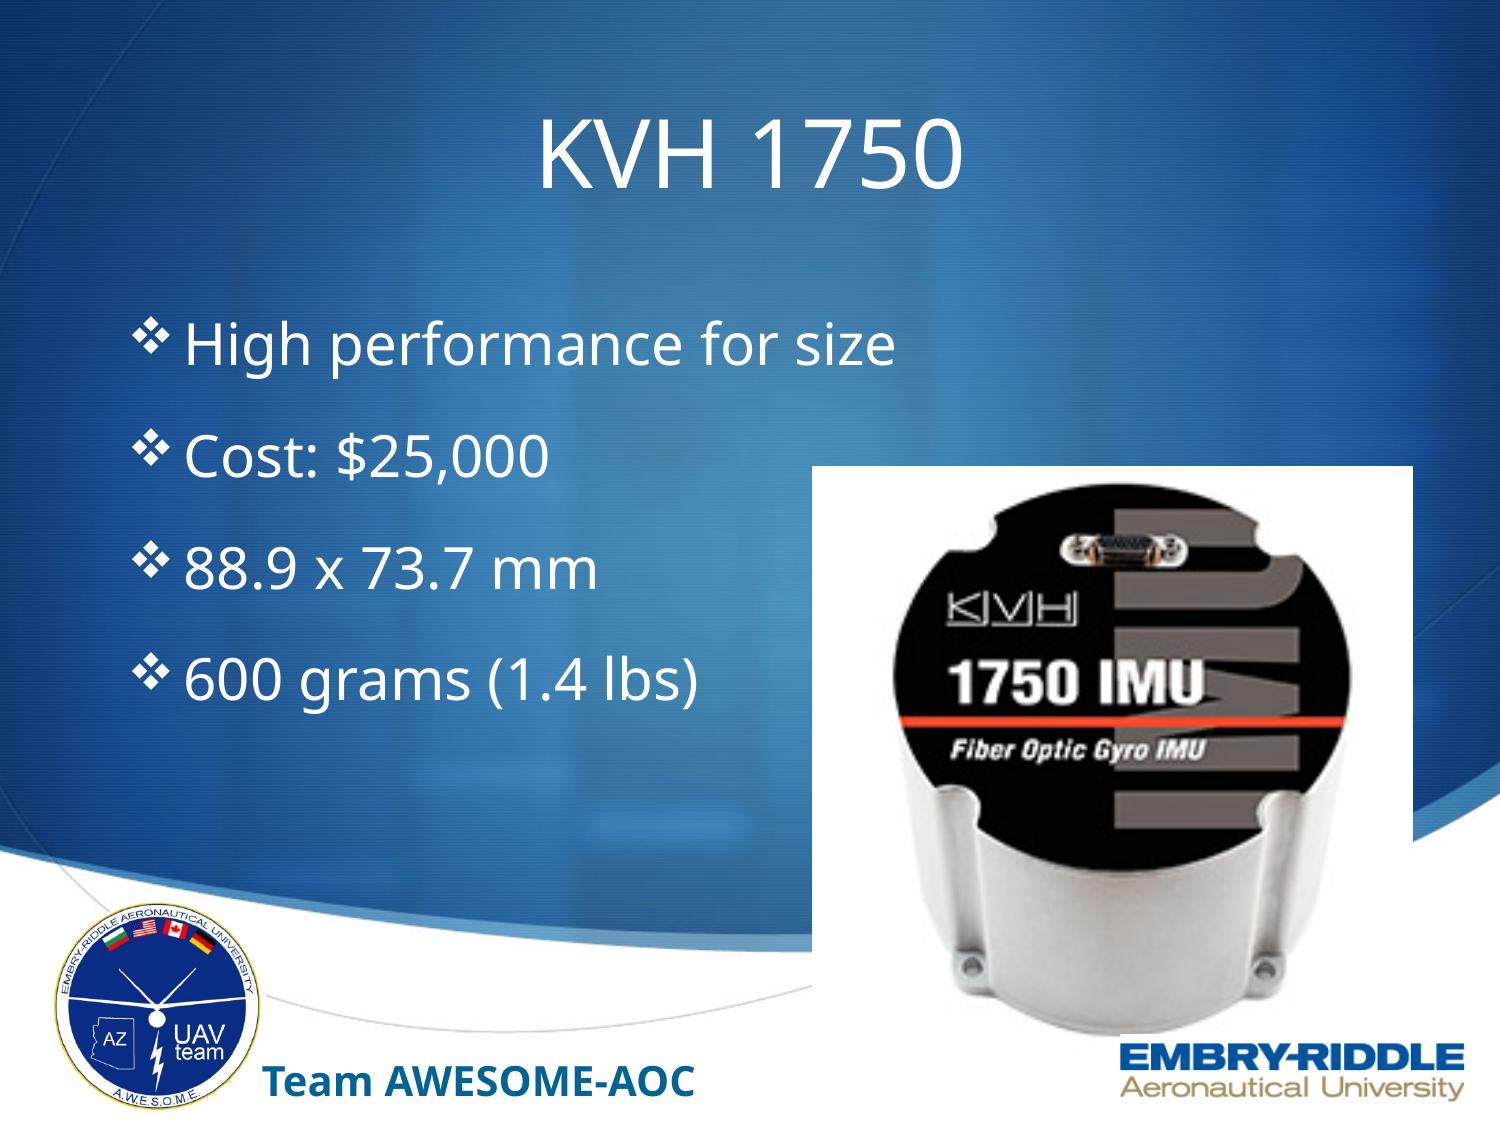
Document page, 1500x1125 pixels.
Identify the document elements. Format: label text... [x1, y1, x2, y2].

list High performance for size Cost: $25,000 88.9 x 73.7 mm 600 grams (1.4 lbs) [112, 299, 1370, 975]
picture [0, 0, 1500, 1125]
title KVH 1750 [75, 56, 1425, 245]
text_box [49, 899, 721, 1113]
